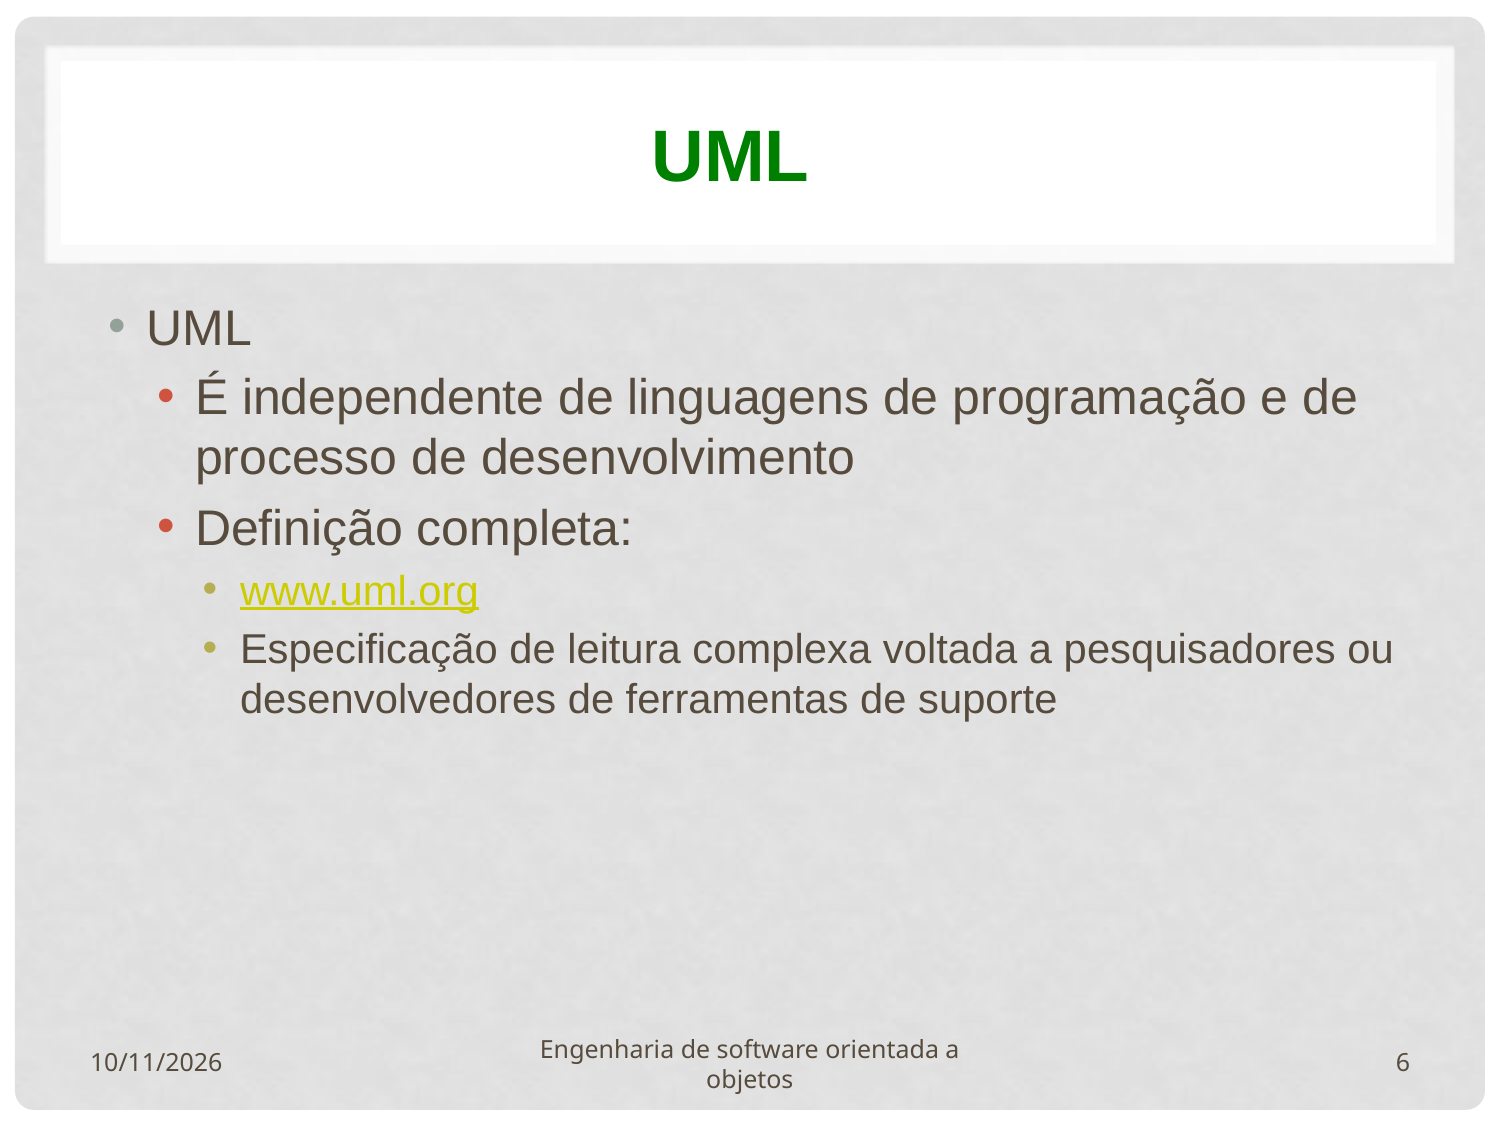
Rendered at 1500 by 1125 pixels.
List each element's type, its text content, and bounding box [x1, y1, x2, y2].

list UML É independente de linguagens de programação e de processo de desenvolvimento Definição completa: www.uml.org Especificação de leitura complexa voltada a pesquisadores ou desenvolvedores de ferramentas de suporte [75, 287, 1425, 1005]
text_box UML [33, 58, 1428, 247]
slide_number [75, 1024, 425, 1103]
footer Engenharia de software orientada a objetos [512, 1024, 988, 1103]
slide_number 6 [1074, 1024, 1425, 1103]
